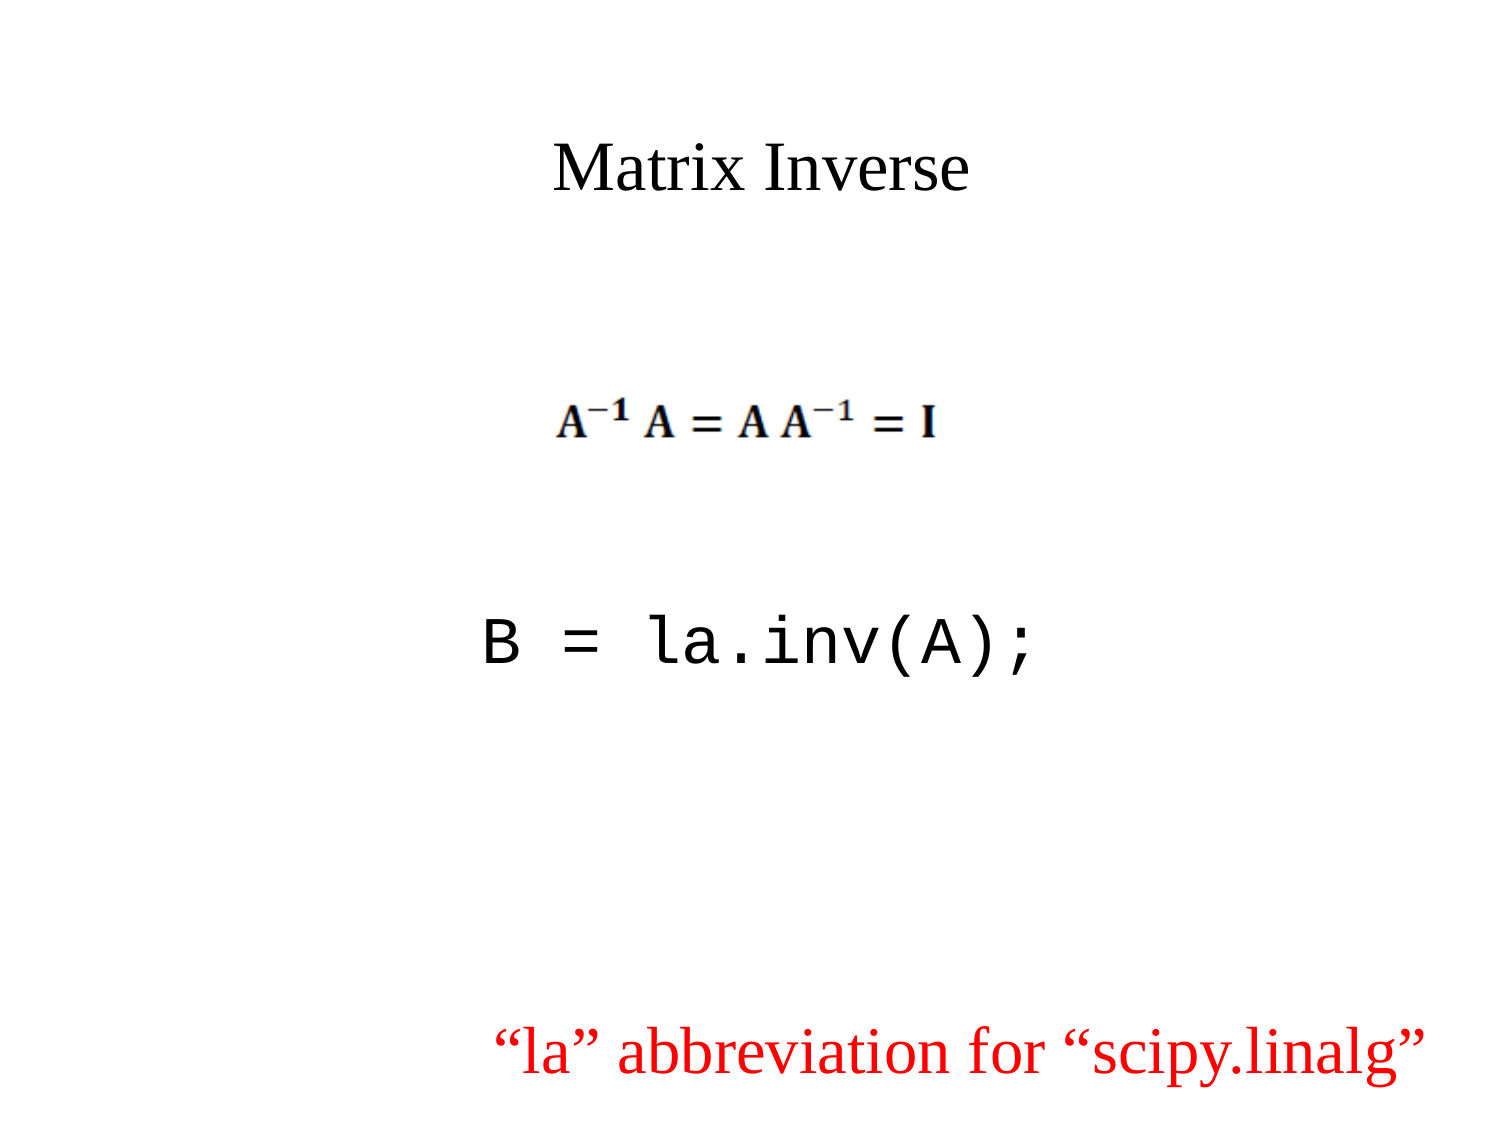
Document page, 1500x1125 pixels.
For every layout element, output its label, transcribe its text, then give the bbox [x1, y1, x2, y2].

title Matrix Inverse [87, 112, 1438, 213]
text_box B = la.inv(A); [466, 589, 1097, 685]
picture [512, 349, 993, 501]
text_box “la” abbreviation for “scipy.linalg” [478, 999, 1444, 1095]
